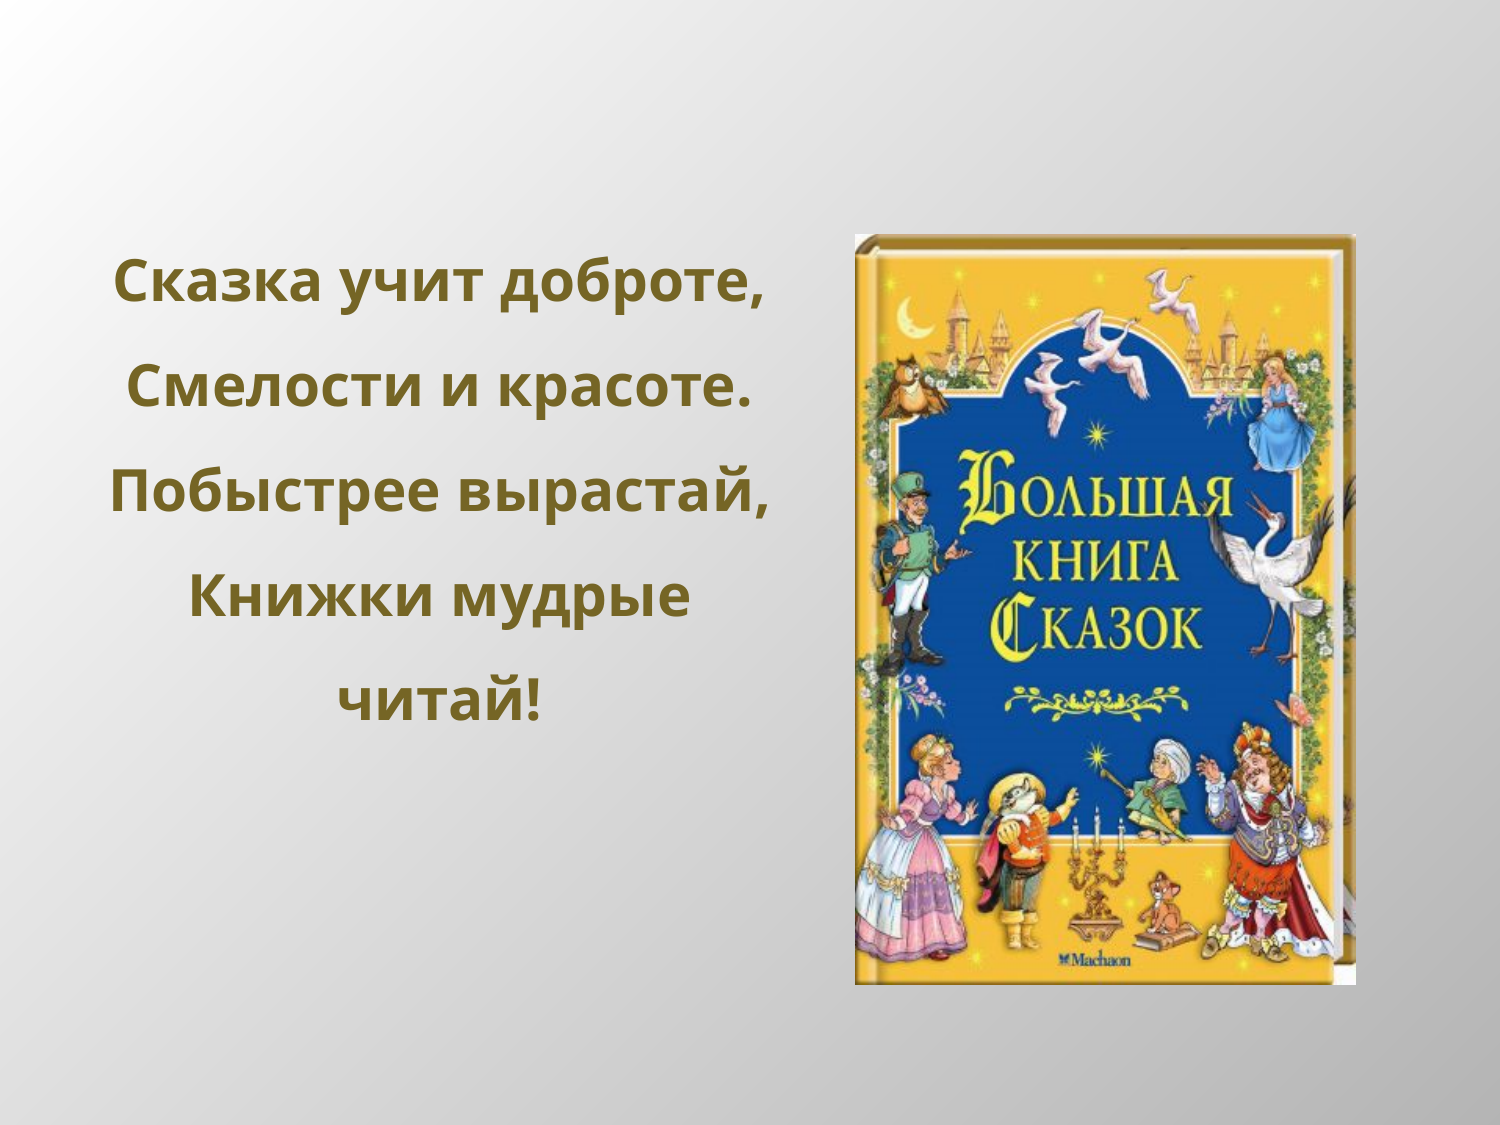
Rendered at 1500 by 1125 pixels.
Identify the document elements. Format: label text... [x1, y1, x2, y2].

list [855, 234, 1356, 985]
title Сказка учит доброте, Смелости и красоте. Побыстрее вырастай, Книжки мудрые читай! [82, 175, 797, 1045]
